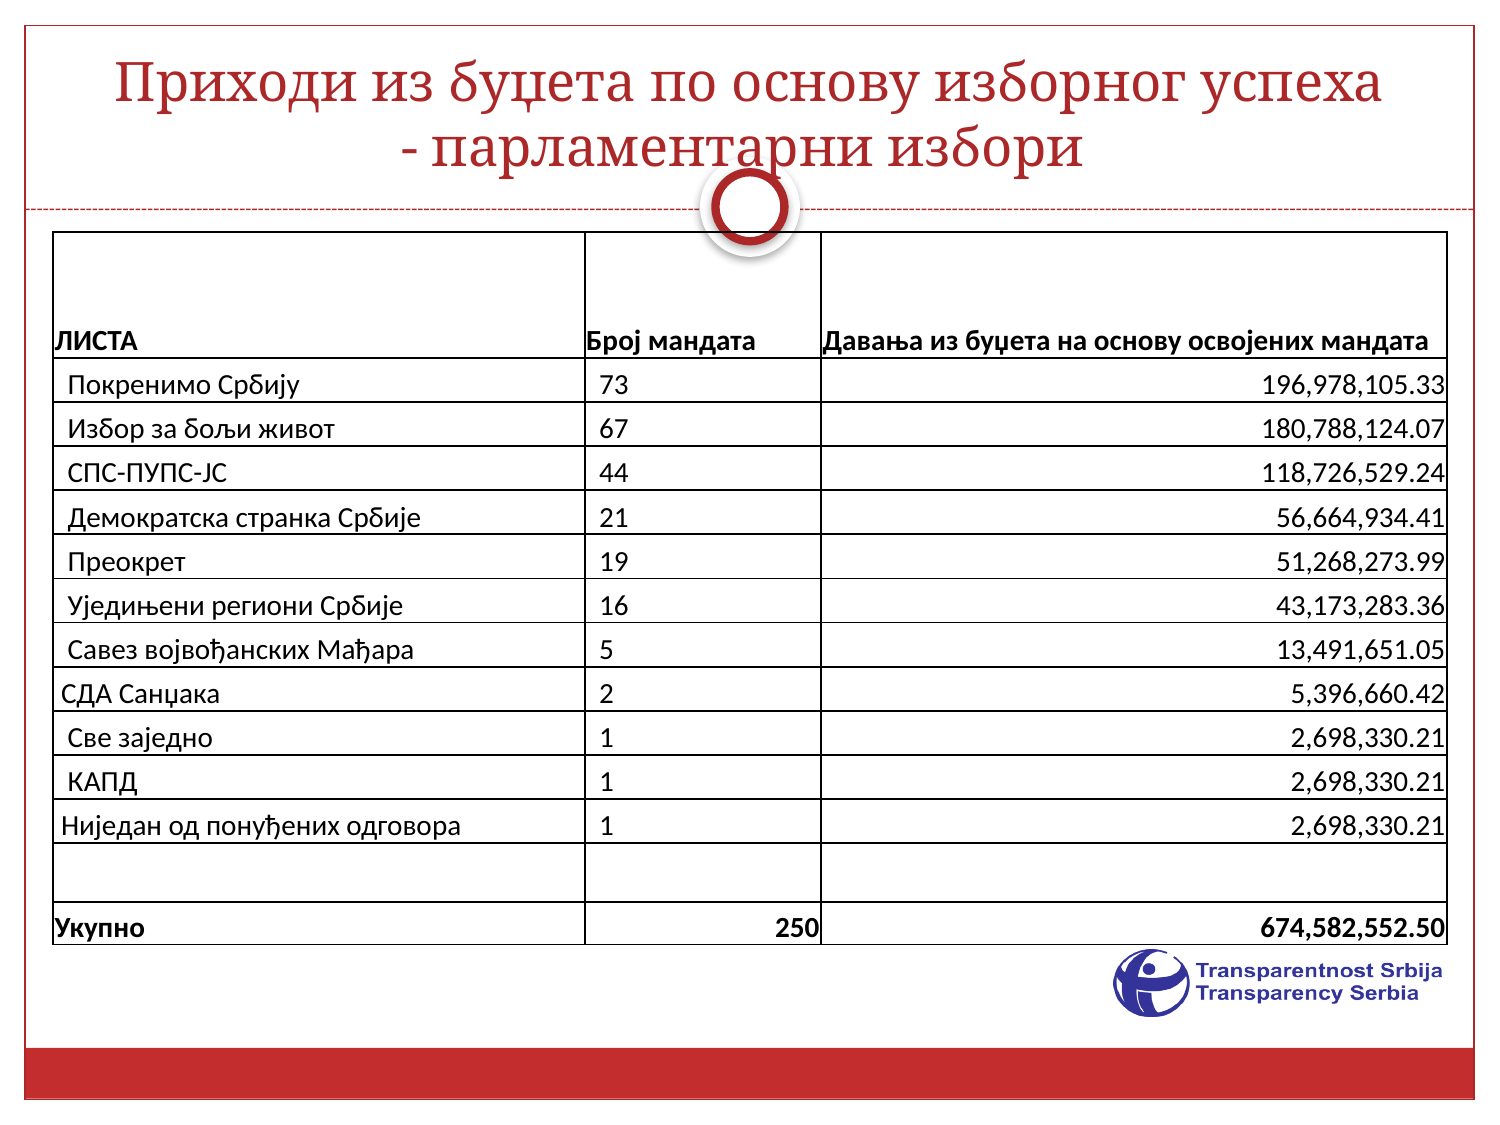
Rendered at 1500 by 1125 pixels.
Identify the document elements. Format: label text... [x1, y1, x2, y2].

table_cell 196,978,105.33 [822, 359, 1446, 401]
table_cell 19 [586, 535, 820, 578]
table_cell 5,396,660.42 [822, 668, 1446, 710]
table_cell СПС-ПУПС-ЈС [54, 447, 584, 489]
table_header Давања из буџета на основу освојених мандата [822, 233, 1446, 357]
table_cell 118,726,529.24 [822, 447, 1446, 489]
table_header ЛИСТА [54, 233, 584, 357]
table_cell 2,698,330.21 [822, 712, 1446, 754]
table_cell Савез војвођанских Мађара [54, 623, 584, 666]
table_cell 1 [586, 756, 820, 798]
table_header Број мандата [586, 233, 820, 357]
table_cell 674,582,552.50 [822, 903, 1446, 944]
table_cell Укупно [54, 903, 584, 944]
table_cell Избор за бољи живот [54, 403, 584, 445]
table_cell 43,173,283.36 [822, 579, 1446, 622]
table_cell Уједињени региони Србије [54, 579, 584, 622]
table_cell 2 [586, 668, 820, 710]
table_cell Ниједан од понуђених одговора [54, 800, 584, 842]
table_cell 13,491,651.05 [822, 623, 1446, 666]
picture [1113, 949, 1442, 1017]
table_cell 1 [586, 800, 820, 842]
table_cell Све заједно [54, 712, 584, 754]
table_cell 51,268,273.99 [822, 535, 1446, 578]
table_cell 67 [586, 403, 820, 445]
table_cell [54, 844, 584, 901]
table_cell Покренимо Србију [54, 359, 584, 401]
table_cell [822, 844, 1446, 901]
table_cell СДА Санџака [54, 668, 584, 710]
table_cell 16 [586, 579, 820, 622]
table_cell [586, 844, 820, 901]
table_cell 73 [586, 359, 820, 401]
table_cell Преокрет [54, 535, 584, 578]
title Приходи из буџета по основу изборног успеха - парламентарни избори [49, 37, 1450, 185]
table_cell Демократска странка Србије [54, 491, 584, 533]
table_cell 44 [586, 447, 820, 489]
table_cell 1 [586, 712, 820, 754]
table_cell 2,698,330.21 [822, 756, 1446, 798]
table_cell 56,664,934.41 [822, 491, 1446, 533]
table_cell 21 [586, 491, 820, 533]
table_cell 180,788,124.07 [822, 403, 1446, 445]
table_cell 5 [586, 623, 820, 666]
table_cell 2,698,330.21 [822, 800, 1446, 842]
table_cell 250 [586, 903, 820, 944]
table_cell КАПД [54, 756, 584, 798]
